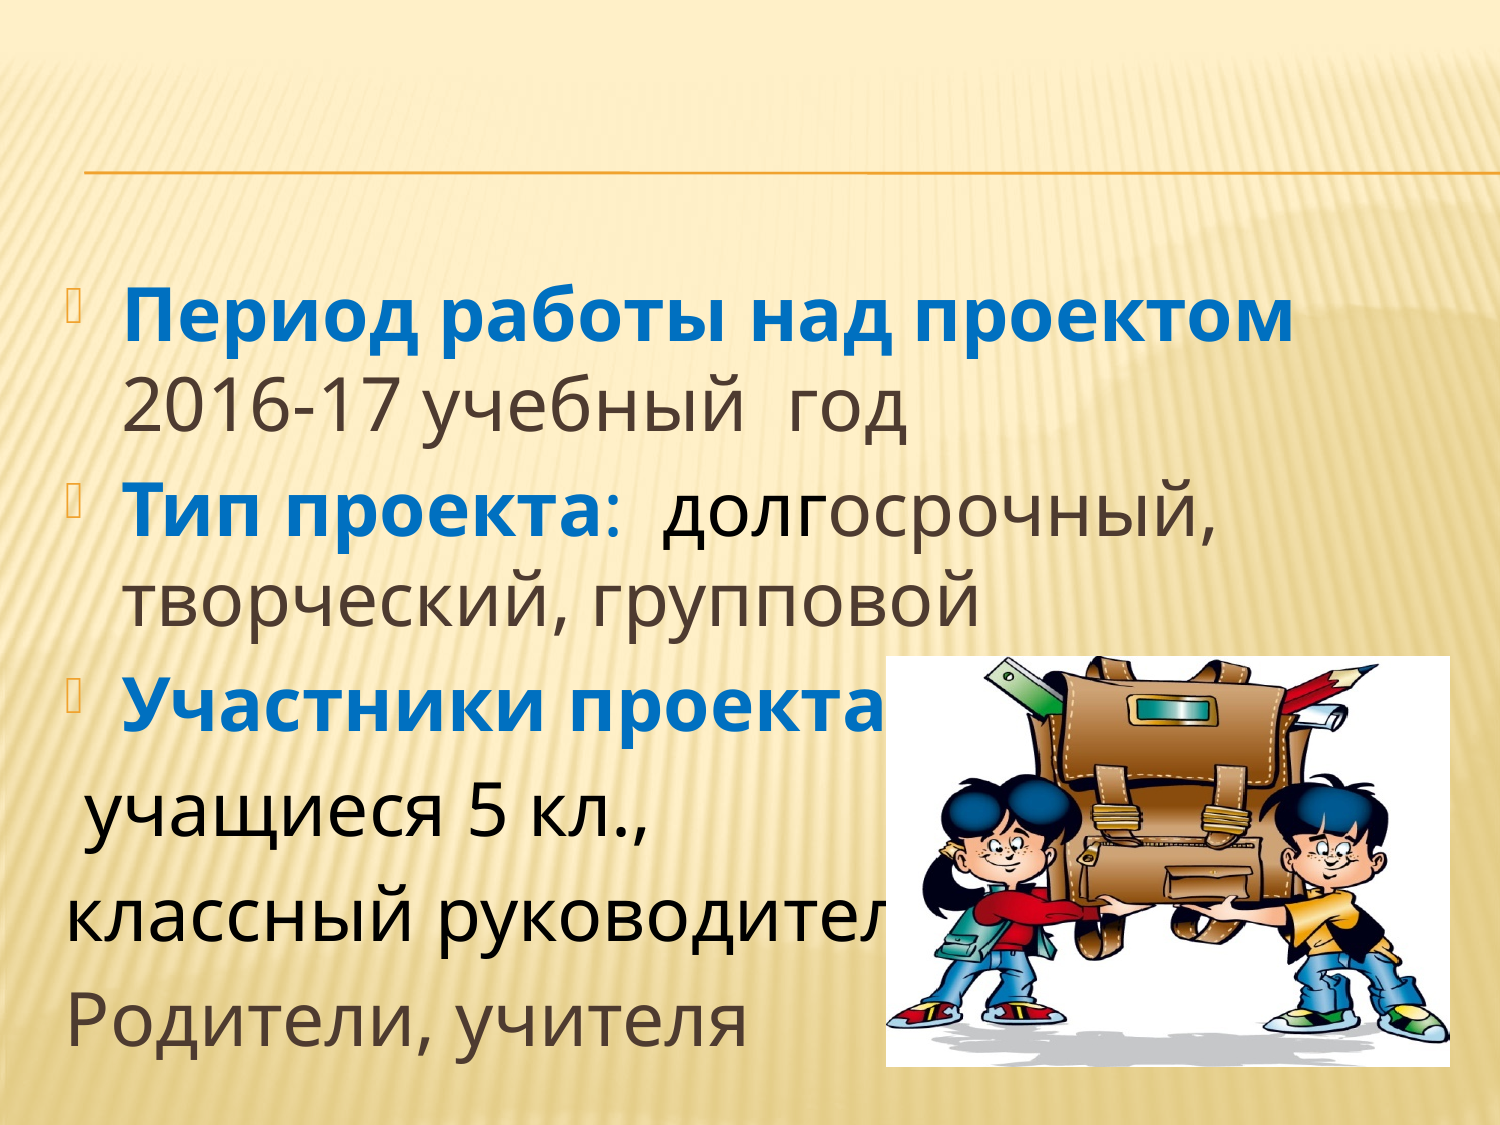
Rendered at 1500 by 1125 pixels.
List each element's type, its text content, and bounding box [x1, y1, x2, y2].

picture [885, 655, 1450, 1067]
list Период работы над проектом 2016-17 учебный год Тип проекта: долгосрочный, творческий, групповой Участники проекта: учащиеся 5 кл., классный руководитель, Родители, учителя [50, 70, 1475, 1079]
